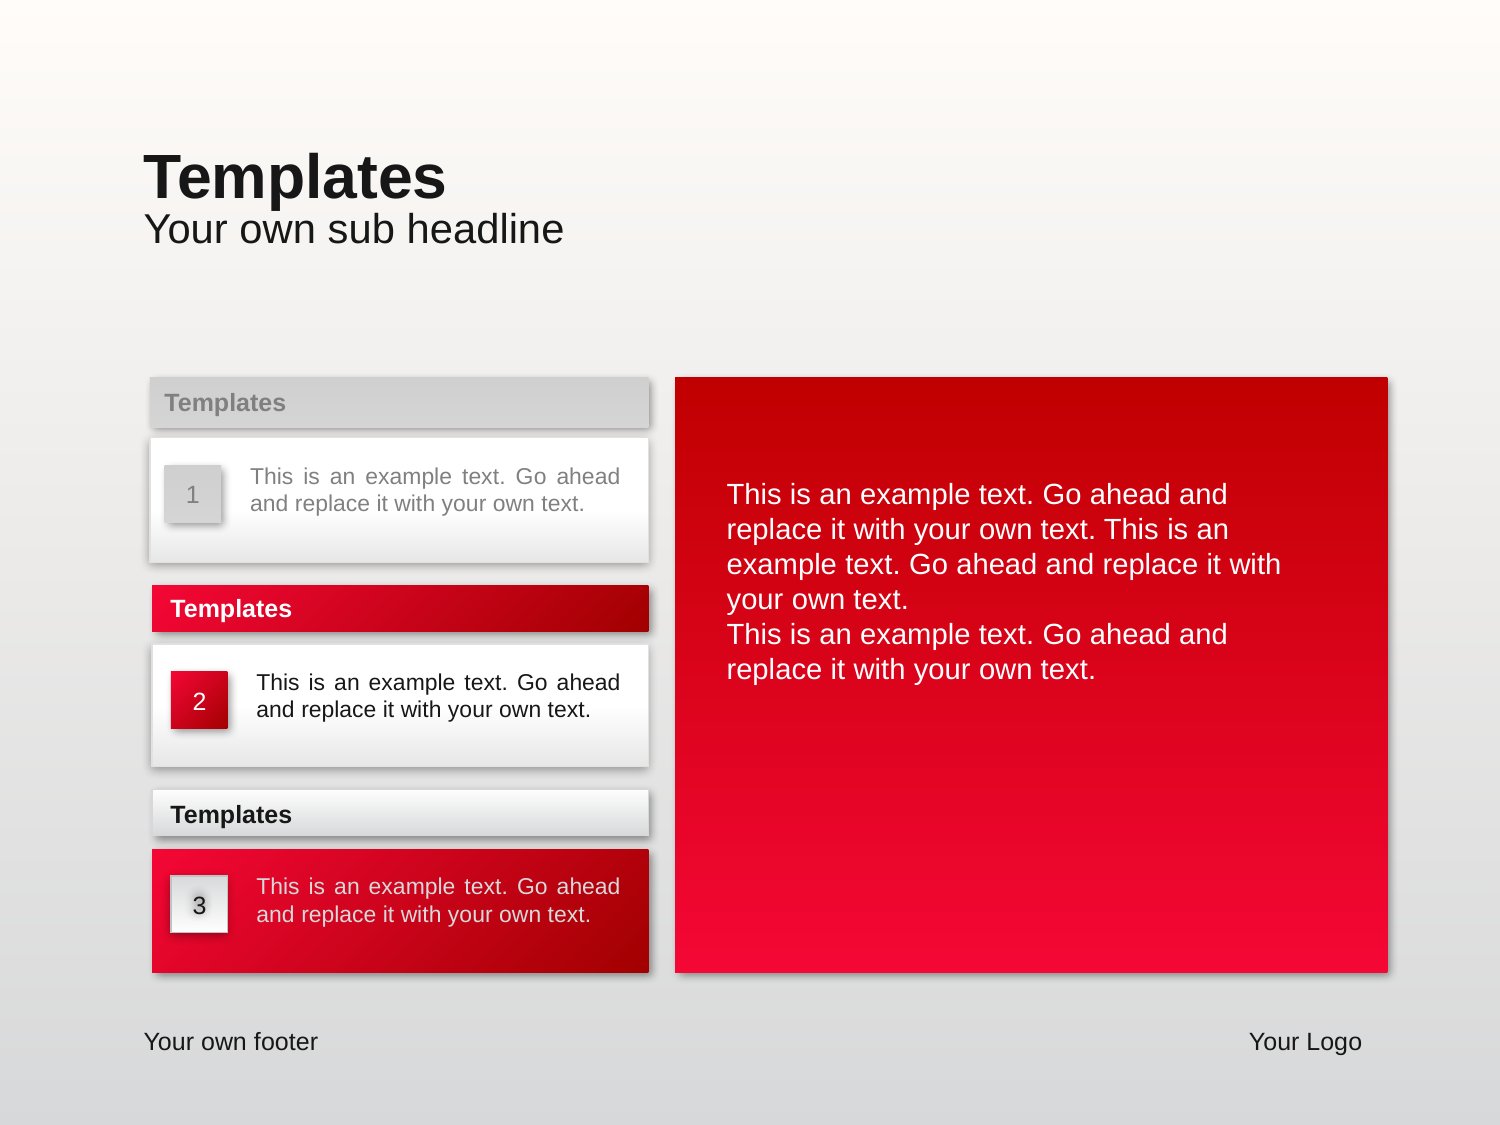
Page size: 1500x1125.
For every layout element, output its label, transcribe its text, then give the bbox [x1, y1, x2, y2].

text_box 1 [164, 465, 222, 523]
text_box Templates [143, 127, 582, 227]
text_box This is an example text. Go ahead and replace it with your own text. This is an example text. Go ahead and replace it with your own text. This is an example text. Go ahead and replace it with your own text. [711, 431, 1342, 765]
text_box 2 [173, 677, 226, 724]
text_box [674, 376, 1388, 974]
text_box [149, 377, 649, 428]
text_box Templates [170, 796, 609, 834]
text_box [170, 875, 228, 933]
text_box Your Logo [1110, 1010, 1363, 1070]
text_box This is an example text. Go ahead and replace it with your own text. [235, 453, 636, 551]
text_box [152, 643, 649, 767]
text_box Templates [170, 589, 397, 629]
text_box Your own sub headline [143, 222, 940, 282]
text_box [151, 585, 649, 632]
text_box Your own footer [143, 1010, 396, 1070]
text_box [170, 671, 228, 729]
text_box [151, 849, 649, 973]
text_box Templates [164, 379, 475, 425]
text_box [152, 789, 649, 836]
text_box [149, 437, 649, 563]
text_box This is an example text. Go ahead and replace it with your own text. [241, 864, 636, 962]
text_box This is an example text. Go ahead and replace it with your own text. [241, 660, 636, 758]
